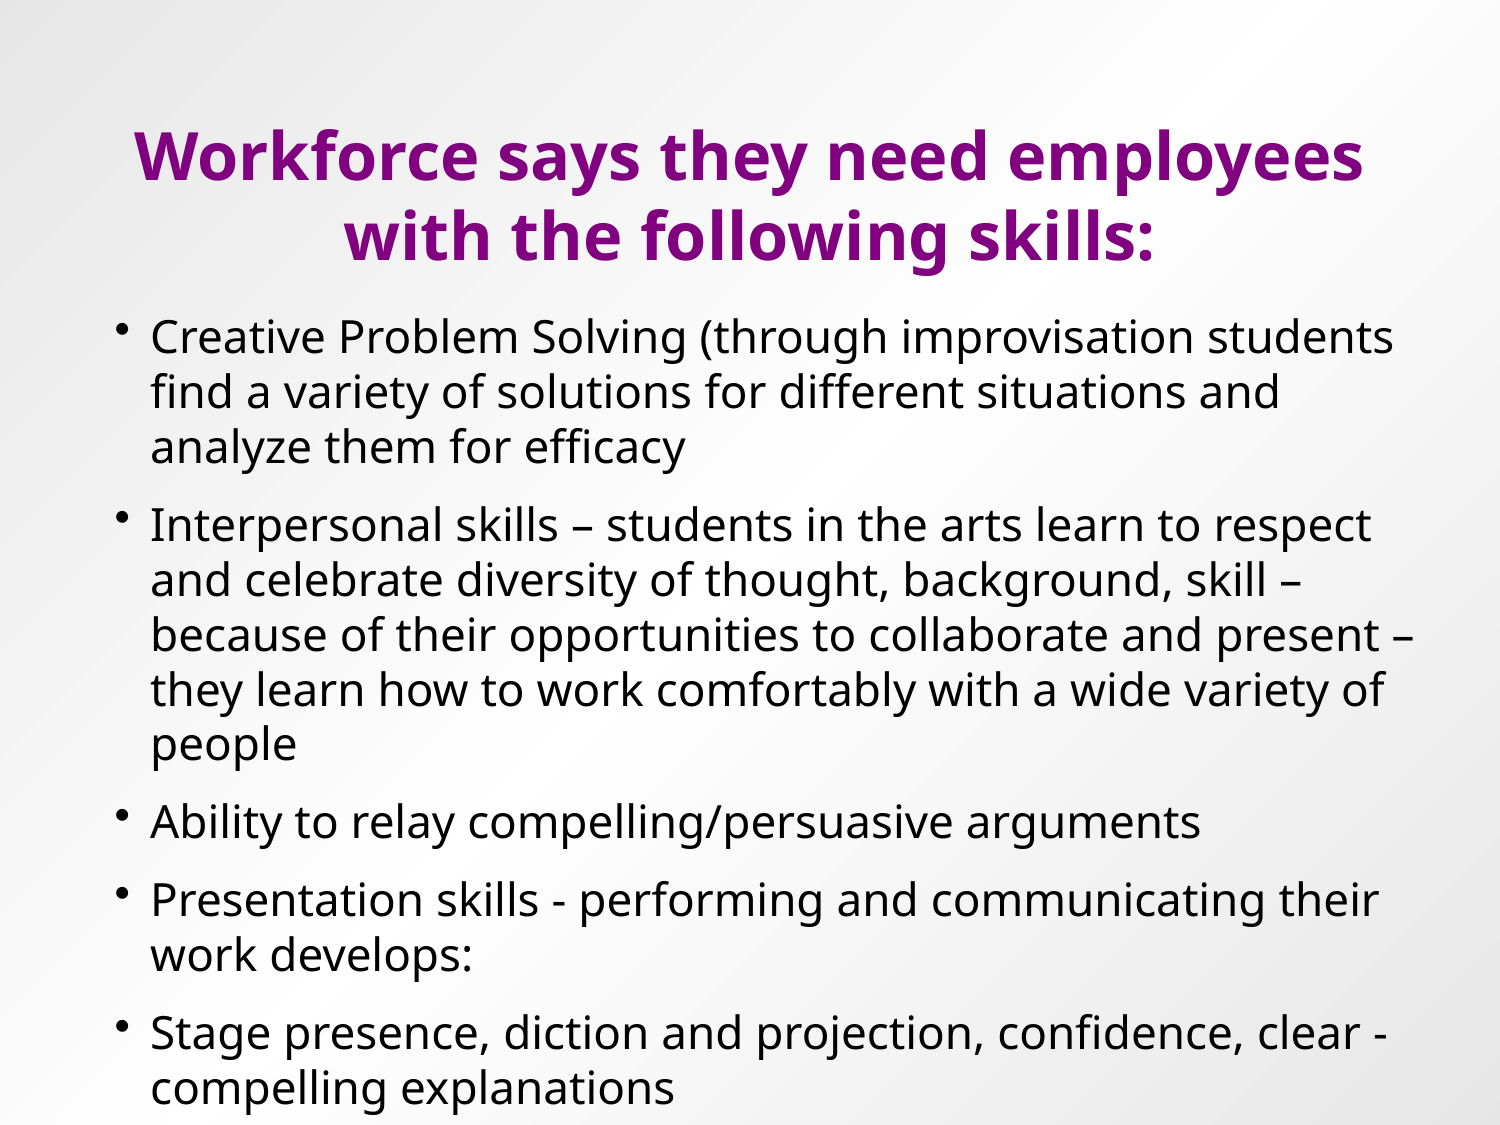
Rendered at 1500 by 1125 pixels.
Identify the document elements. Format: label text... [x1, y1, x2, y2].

title Workforce says they need employees with the following skills: [74, 99, 1426, 288]
text_box Creative Problem Solving (through improvisation students find a variety of solutions for different situations and analyze them for efficacy Interpersonal skills – students in the arts learn to respect and celebrate diversity of thought, background, skill – because of their opportunities to collaborate and present – they learn how to work comfortably with a wide variety of people Ability to relay compelling/persuasive arguments Presentation skills - performing and communicating their work develops: Stage presence, diction and projection, confidence, clear - compelling explanations [99, 299, 1450, 1125]
